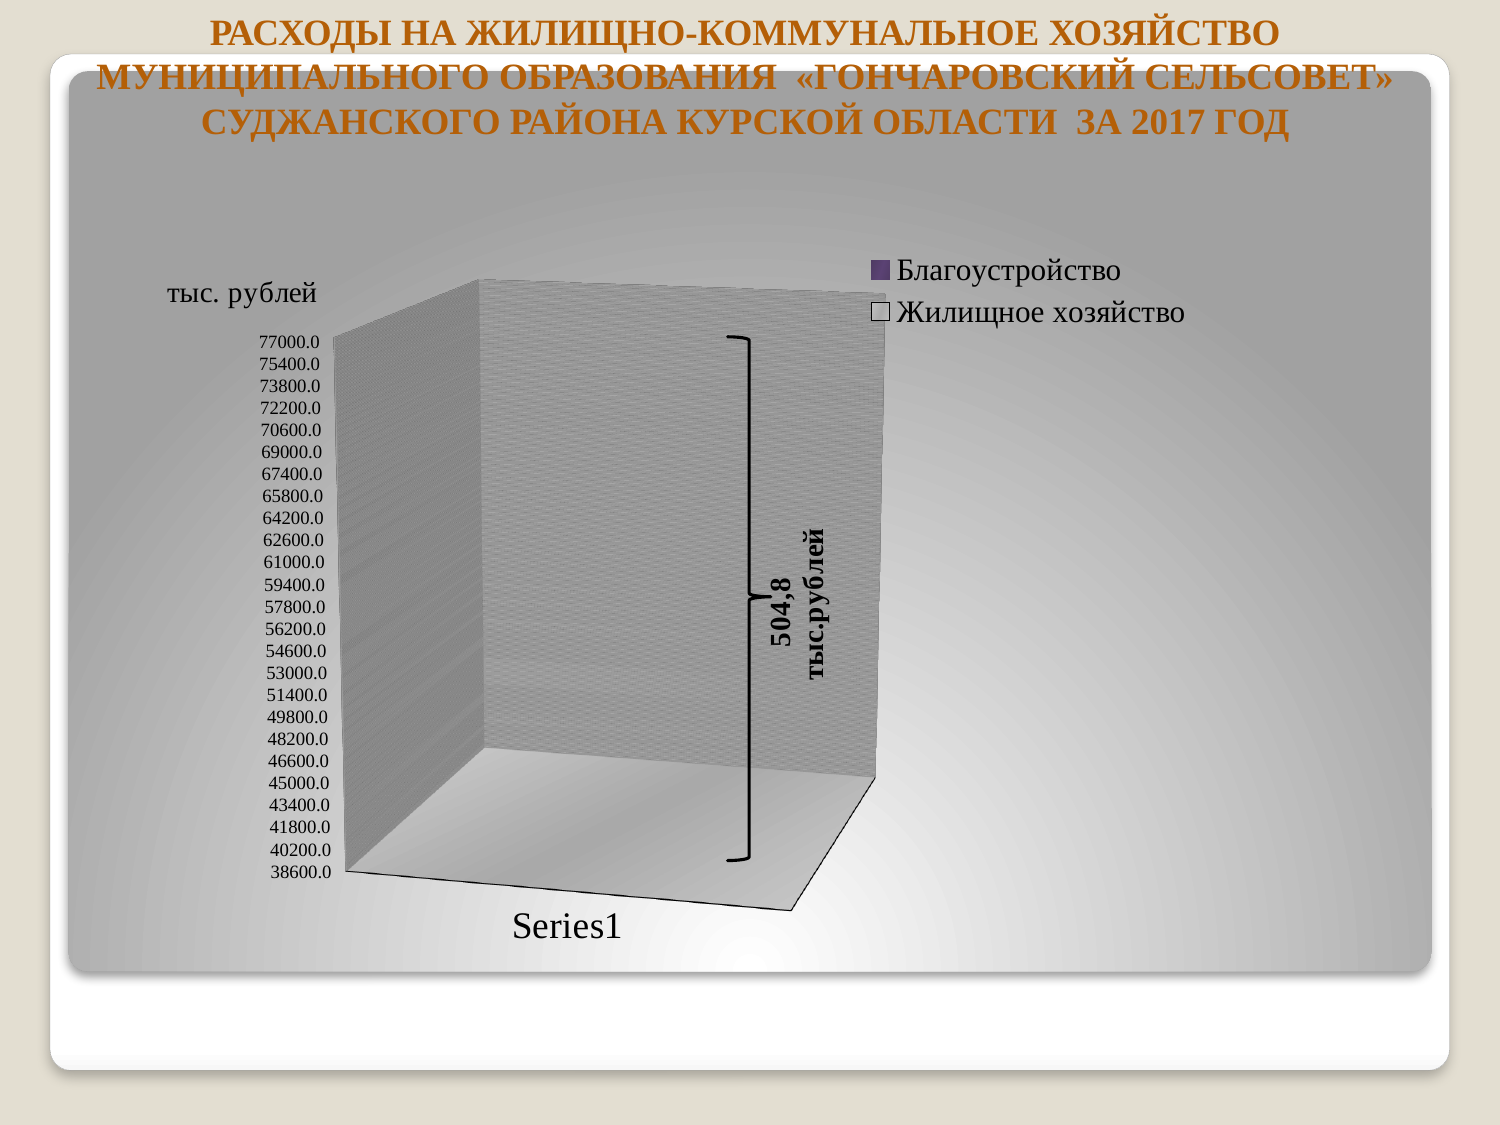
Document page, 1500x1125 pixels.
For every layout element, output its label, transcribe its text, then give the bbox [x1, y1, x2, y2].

text_box [1424, 292, 1430, 399]
chart [152, 234, 1419, 1044]
text_box [984, 949, 1465, 1081]
text_box Расходы на жилищно-коммунальное хозяйство муниципального образования «Гончаровский сельсовет» суджанского района курской области за 2017 год [70, 0, 1421, 149]
